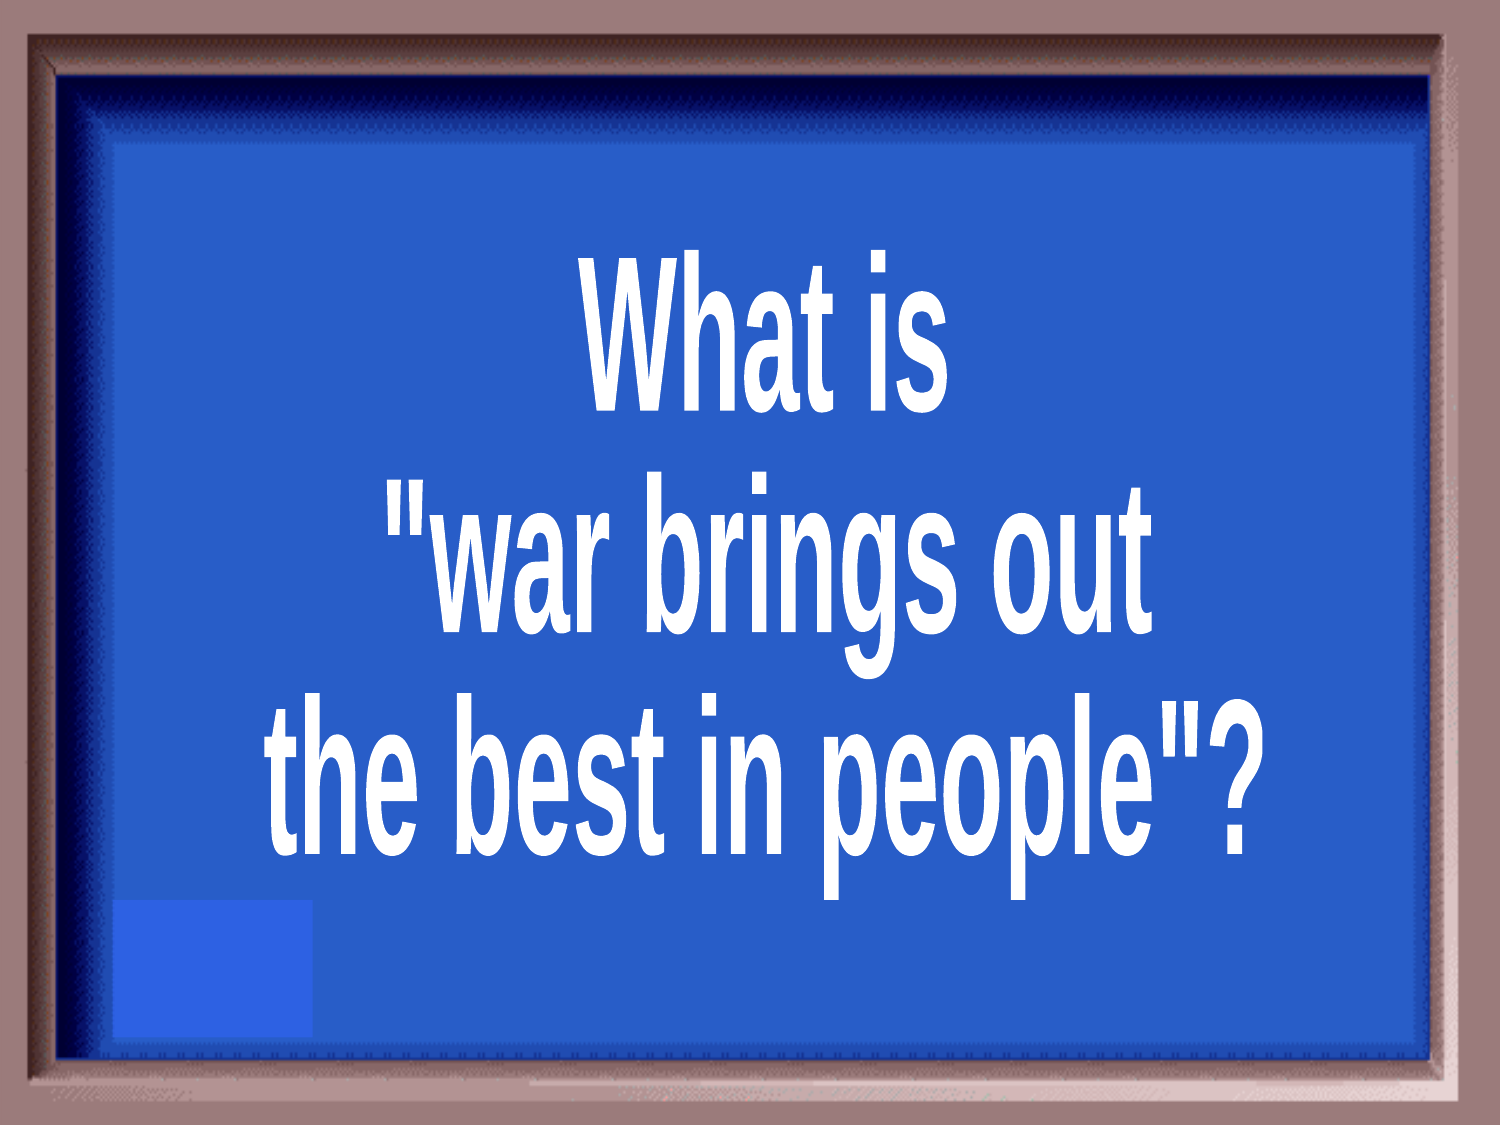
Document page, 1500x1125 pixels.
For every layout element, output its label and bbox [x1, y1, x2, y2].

text_box [112, 899, 313, 1038]
picture [0, 0, 1500, 1125]
